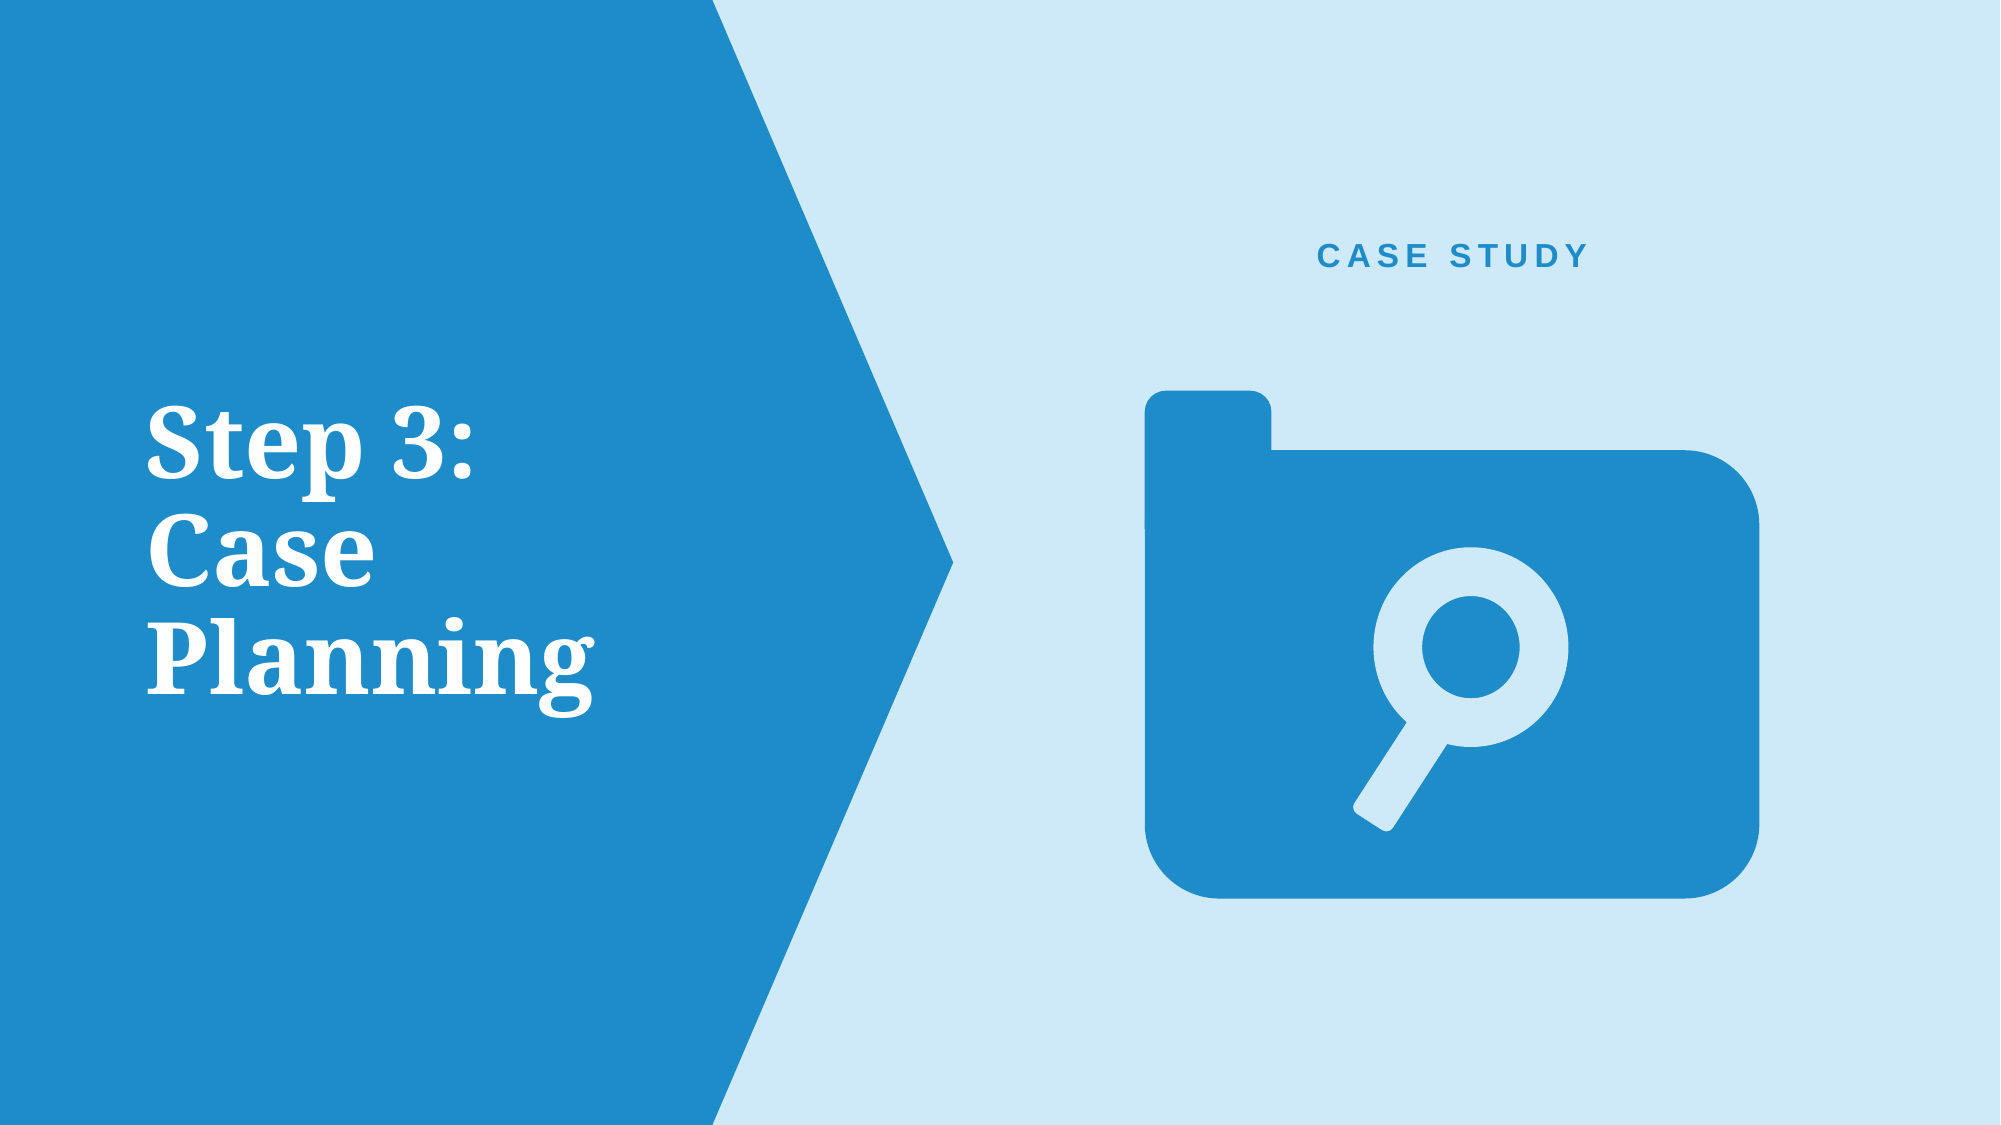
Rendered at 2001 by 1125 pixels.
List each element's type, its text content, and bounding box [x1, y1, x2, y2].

title Step 3: Case Planning [130, 508, 790, 601]
text_box CASE STUDY [1046, 226, 1858, 282]
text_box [1144, 390, 1760, 899]
